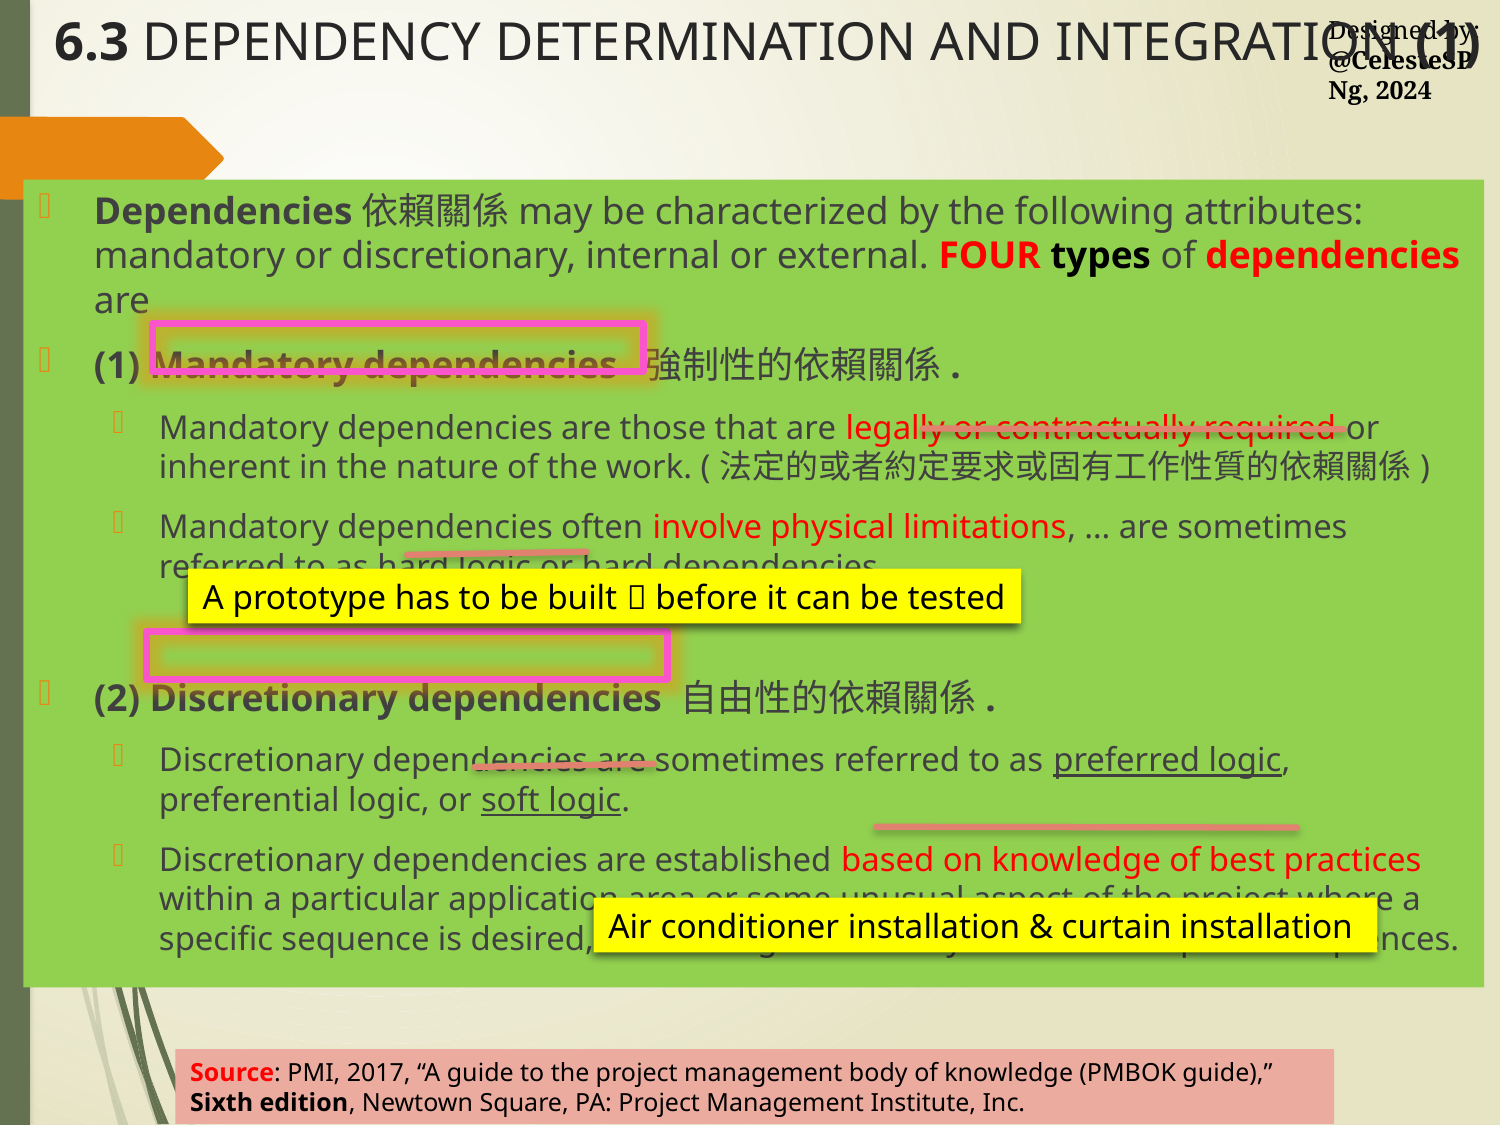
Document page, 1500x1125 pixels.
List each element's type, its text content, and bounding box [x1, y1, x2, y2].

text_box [406, 551, 587, 556]
list Dependencies依賴關係may be characterized by the following attributes: mandatory or discretionary, internal or external. FOUR types of dependencies are (1) Mandatory dependencies 強制性的依賴關係. Mandatory dependencies are those that are legally or contractually required or inherent in the nature of the work. (法定的或者約定要求或固有工作性質的依賴關係) Mandatory dependencies often involve physical limitations, … are sometimes referred to as hard logic or hard dependencies. (2) Discretionary dependencies 自由性的依賴關係. Discretionary dependencies are sometimes referred to as preferred logic, preferential logic, or soft logic. Discretionary dependencies are established based on knowledge of best practices within a particular application area or some unusual aspect of the project where a specific sequence is desired, even though there may be other acceptable sequences. [23, 179, 1485, 988]
text_box A prototype has to be built  before it can be tested [188, 568, 1022, 624]
text_box [152, 322, 644, 373]
text_box Air conditioner installation & curtain installation [593, 897, 1378, 953]
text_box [474, 763, 654, 768]
title 6.3 DEPENDENCY DETERMINATION AND INTEGRATION (1) [39, 0, 1500, 118]
text_box [145, 630, 669, 681]
text_box Source: PMI, 2017, “A guide to the project management body of knowledge (PMBOK guide),” Sixth edition, Newtown Square, PA: Project Management Institute, Inc. [175, 1049, 1335, 1124]
